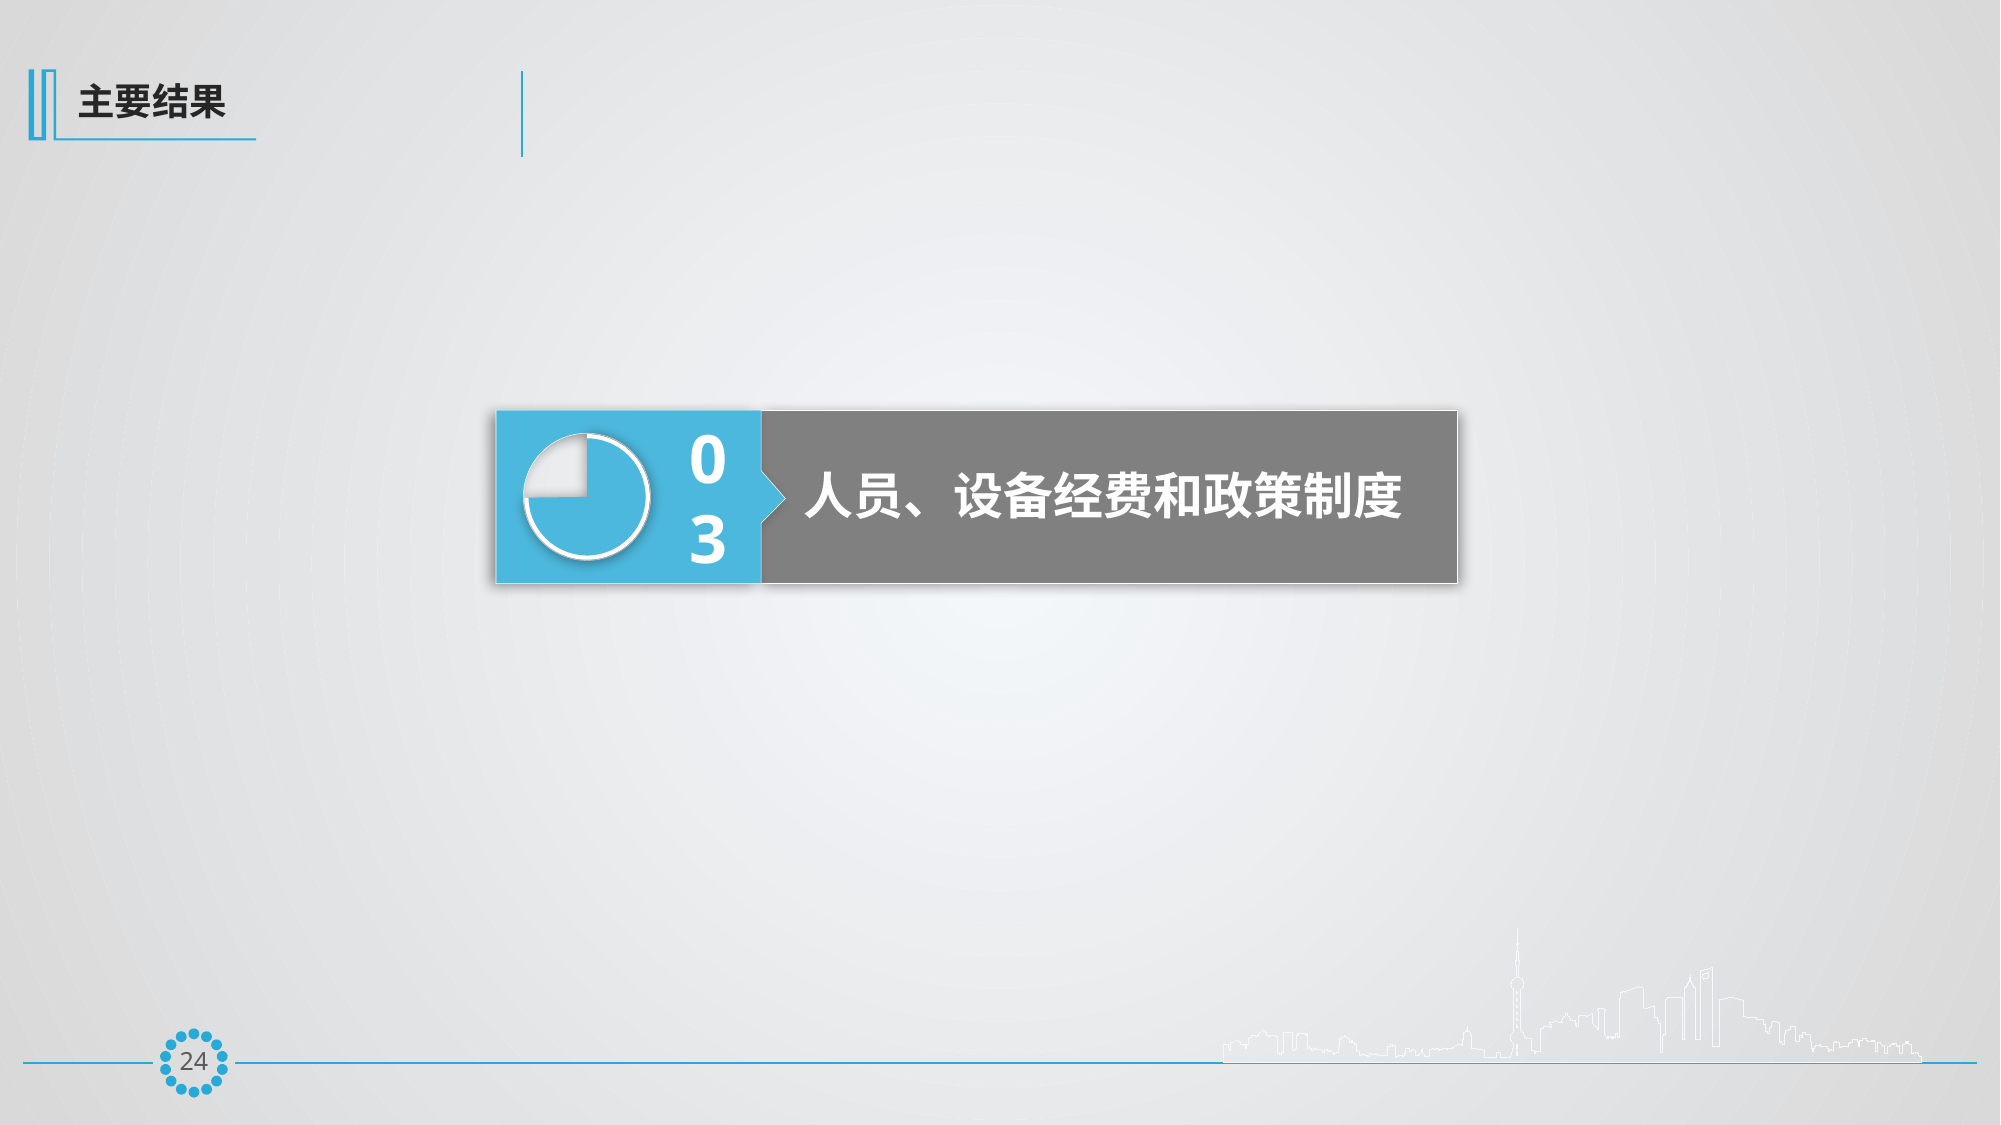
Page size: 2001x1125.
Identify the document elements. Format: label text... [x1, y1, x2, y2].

slide_number 23 [169, 1039, 218, 1086]
text_box 主要结果 [62, 70, 252, 130]
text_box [495, 409, 1458, 585]
